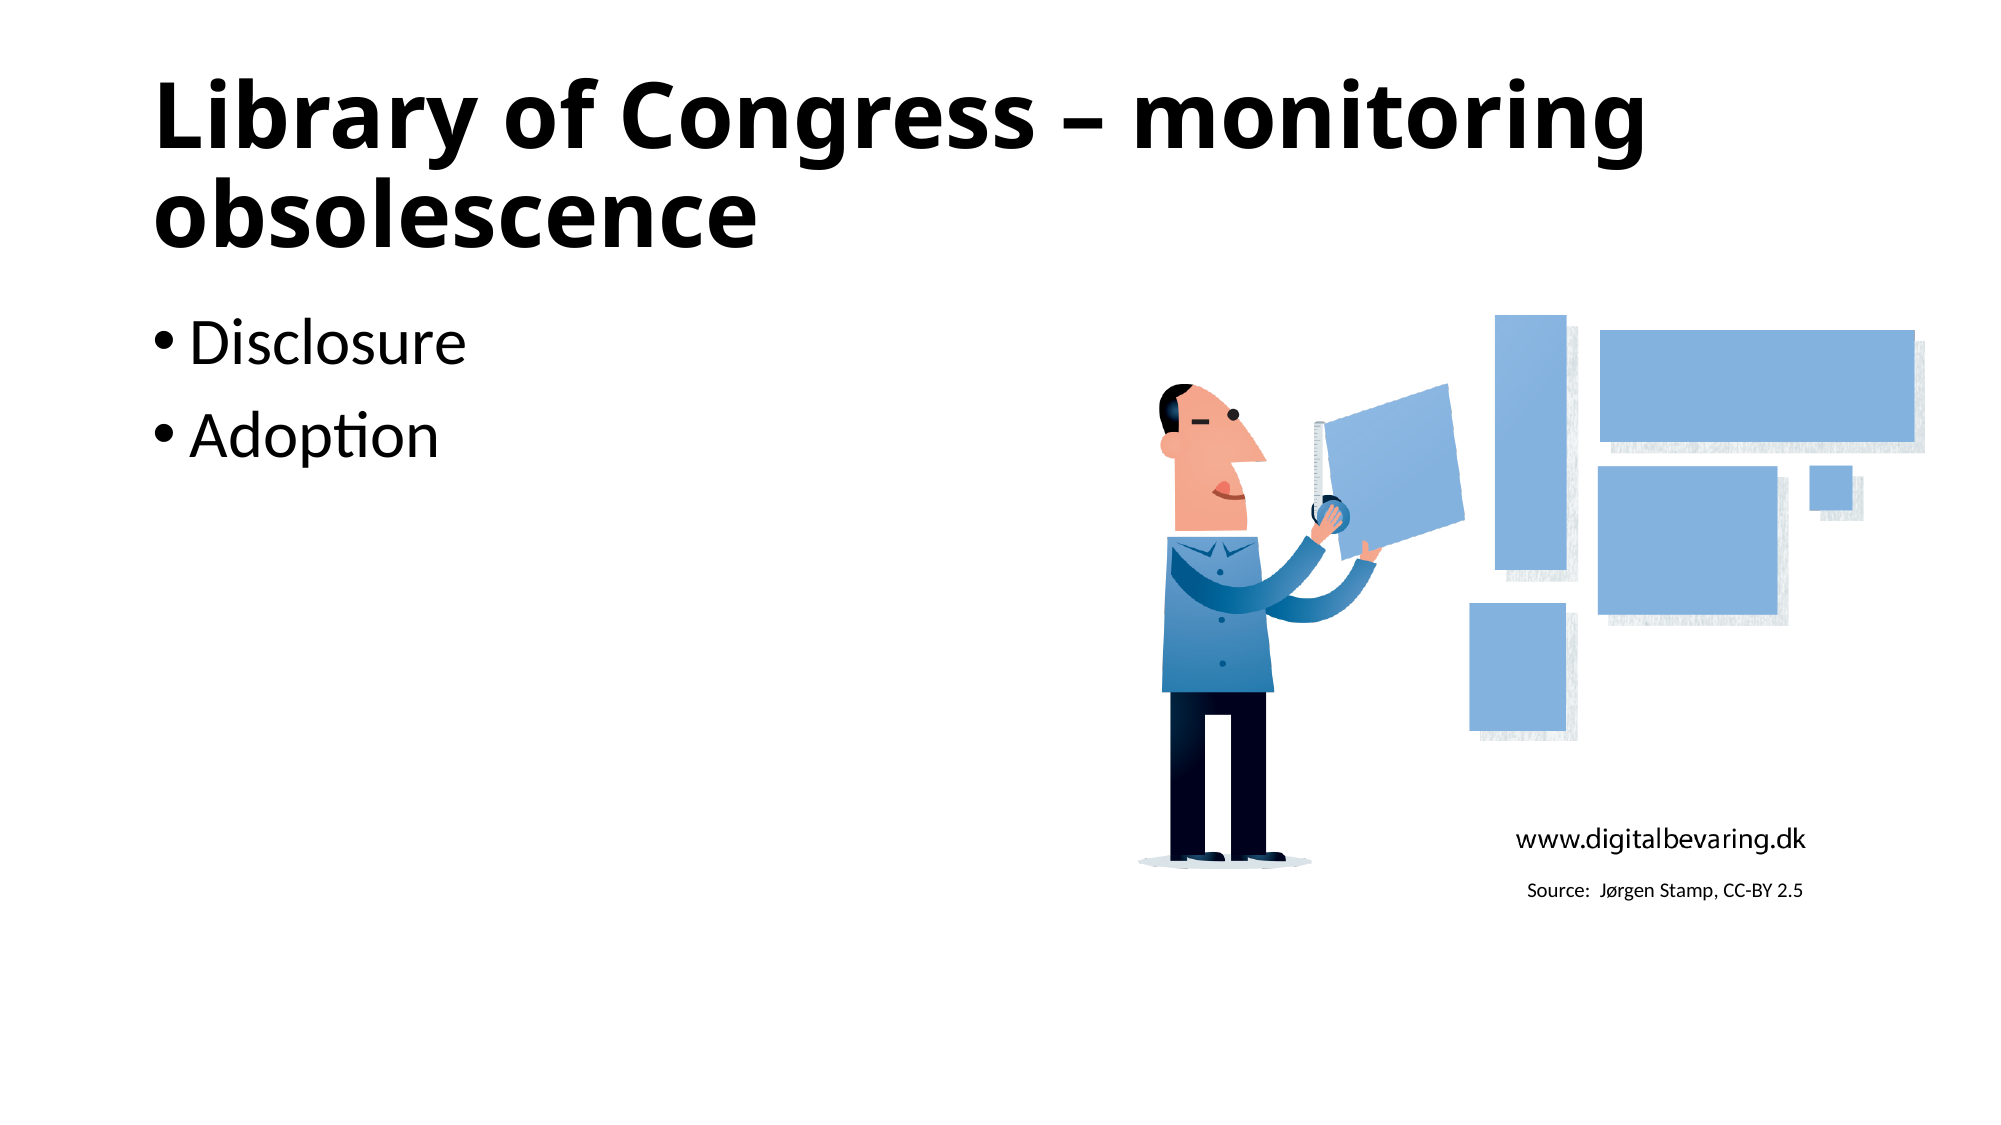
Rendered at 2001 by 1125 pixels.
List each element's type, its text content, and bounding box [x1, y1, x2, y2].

text_box Source: Jørgen Stamp, CC-BY 2.5 [1512, 869, 1819, 909]
picture [1138, 277, 1925, 869]
title Library of Congress – monitoring obsolescence [137, 59, 1863, 278]
list Disclosure Adoption [137, 299, 1863, 1014]
